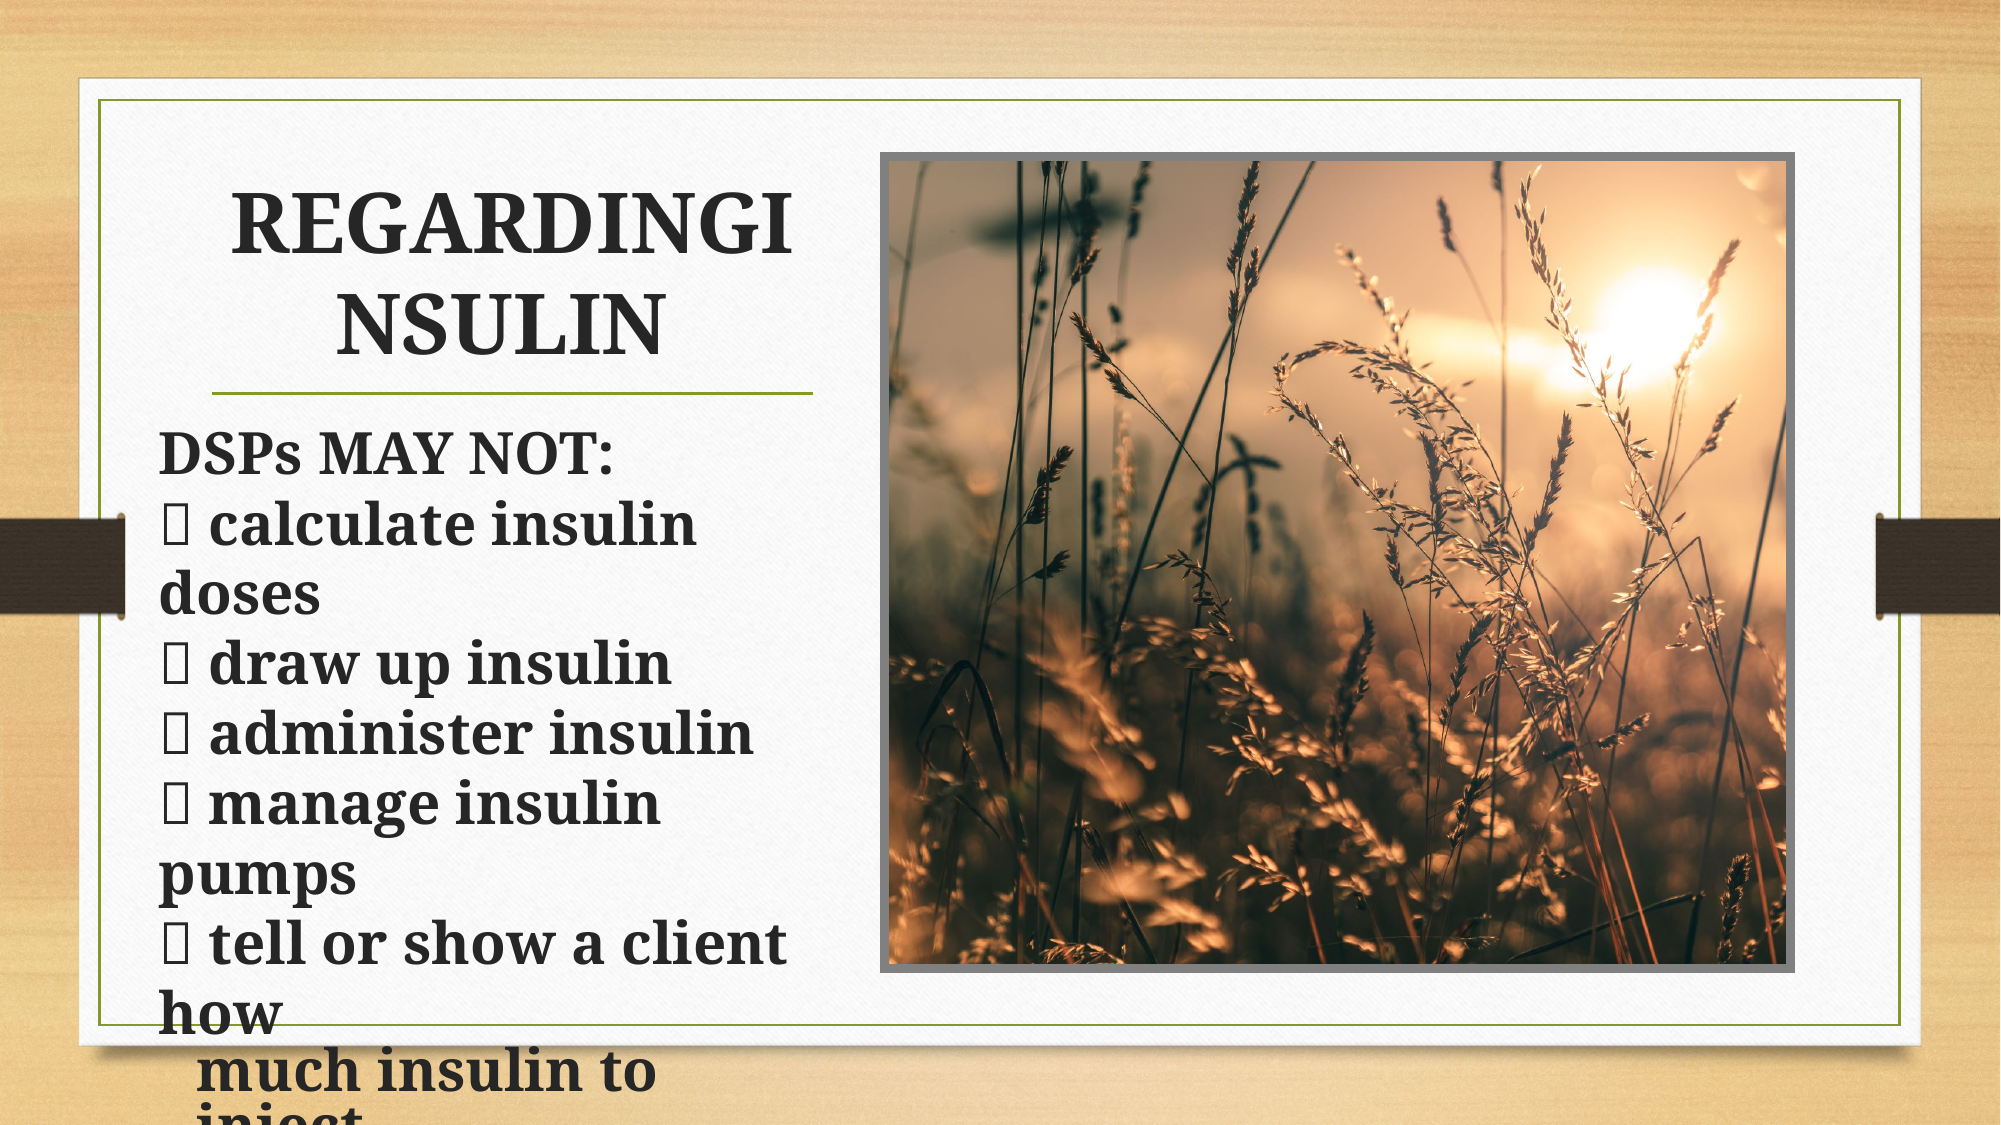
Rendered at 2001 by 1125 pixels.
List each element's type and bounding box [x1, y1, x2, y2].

list [888, 160, 1787, 965]
text_box [0, 0, 2000, 1125]
